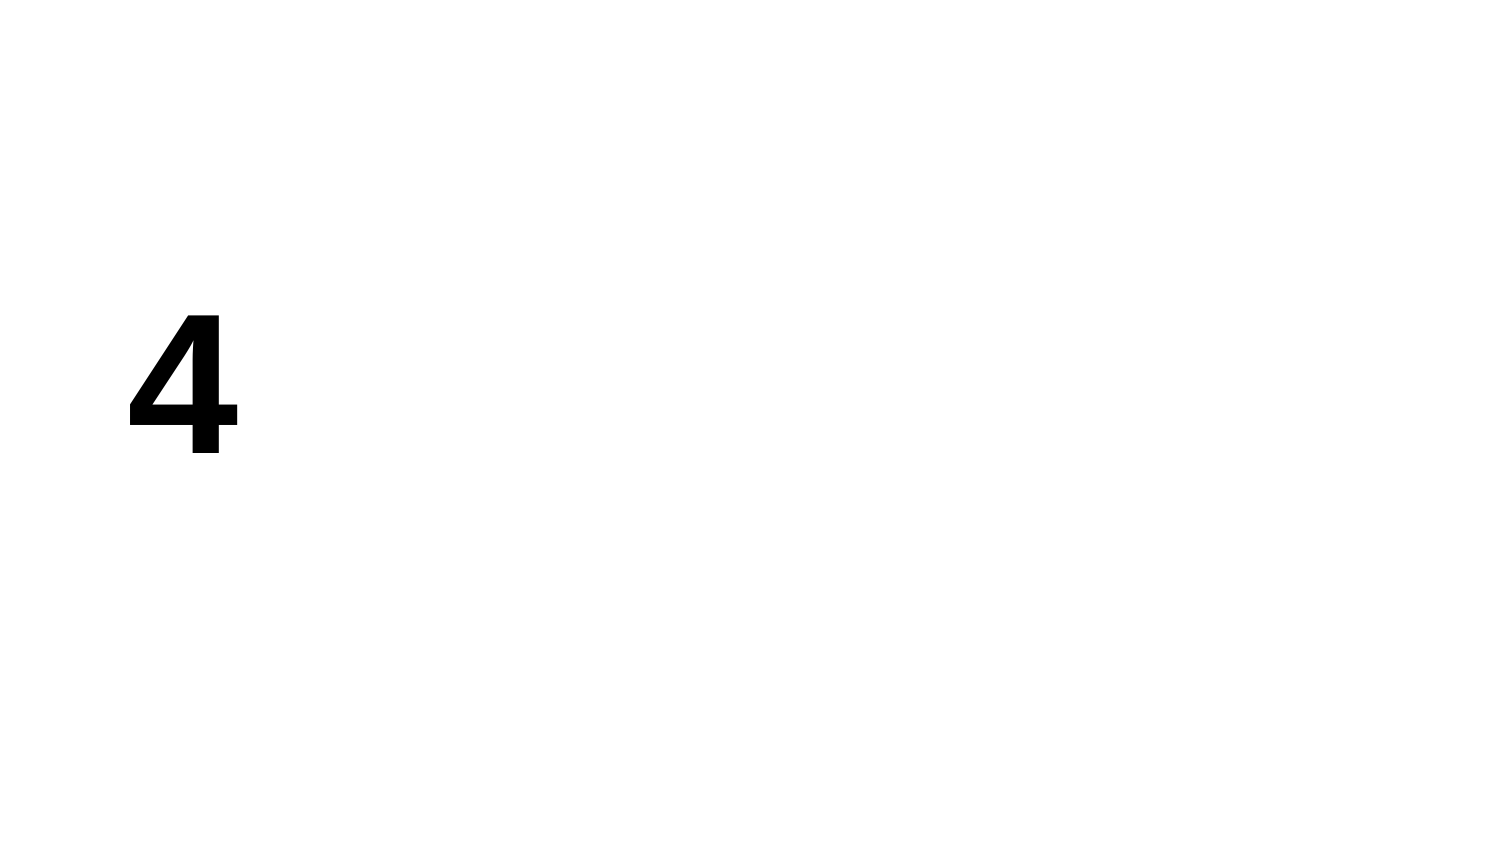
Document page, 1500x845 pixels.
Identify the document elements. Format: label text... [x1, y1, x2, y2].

text_box 4 [112, 235, 1388, 509]
